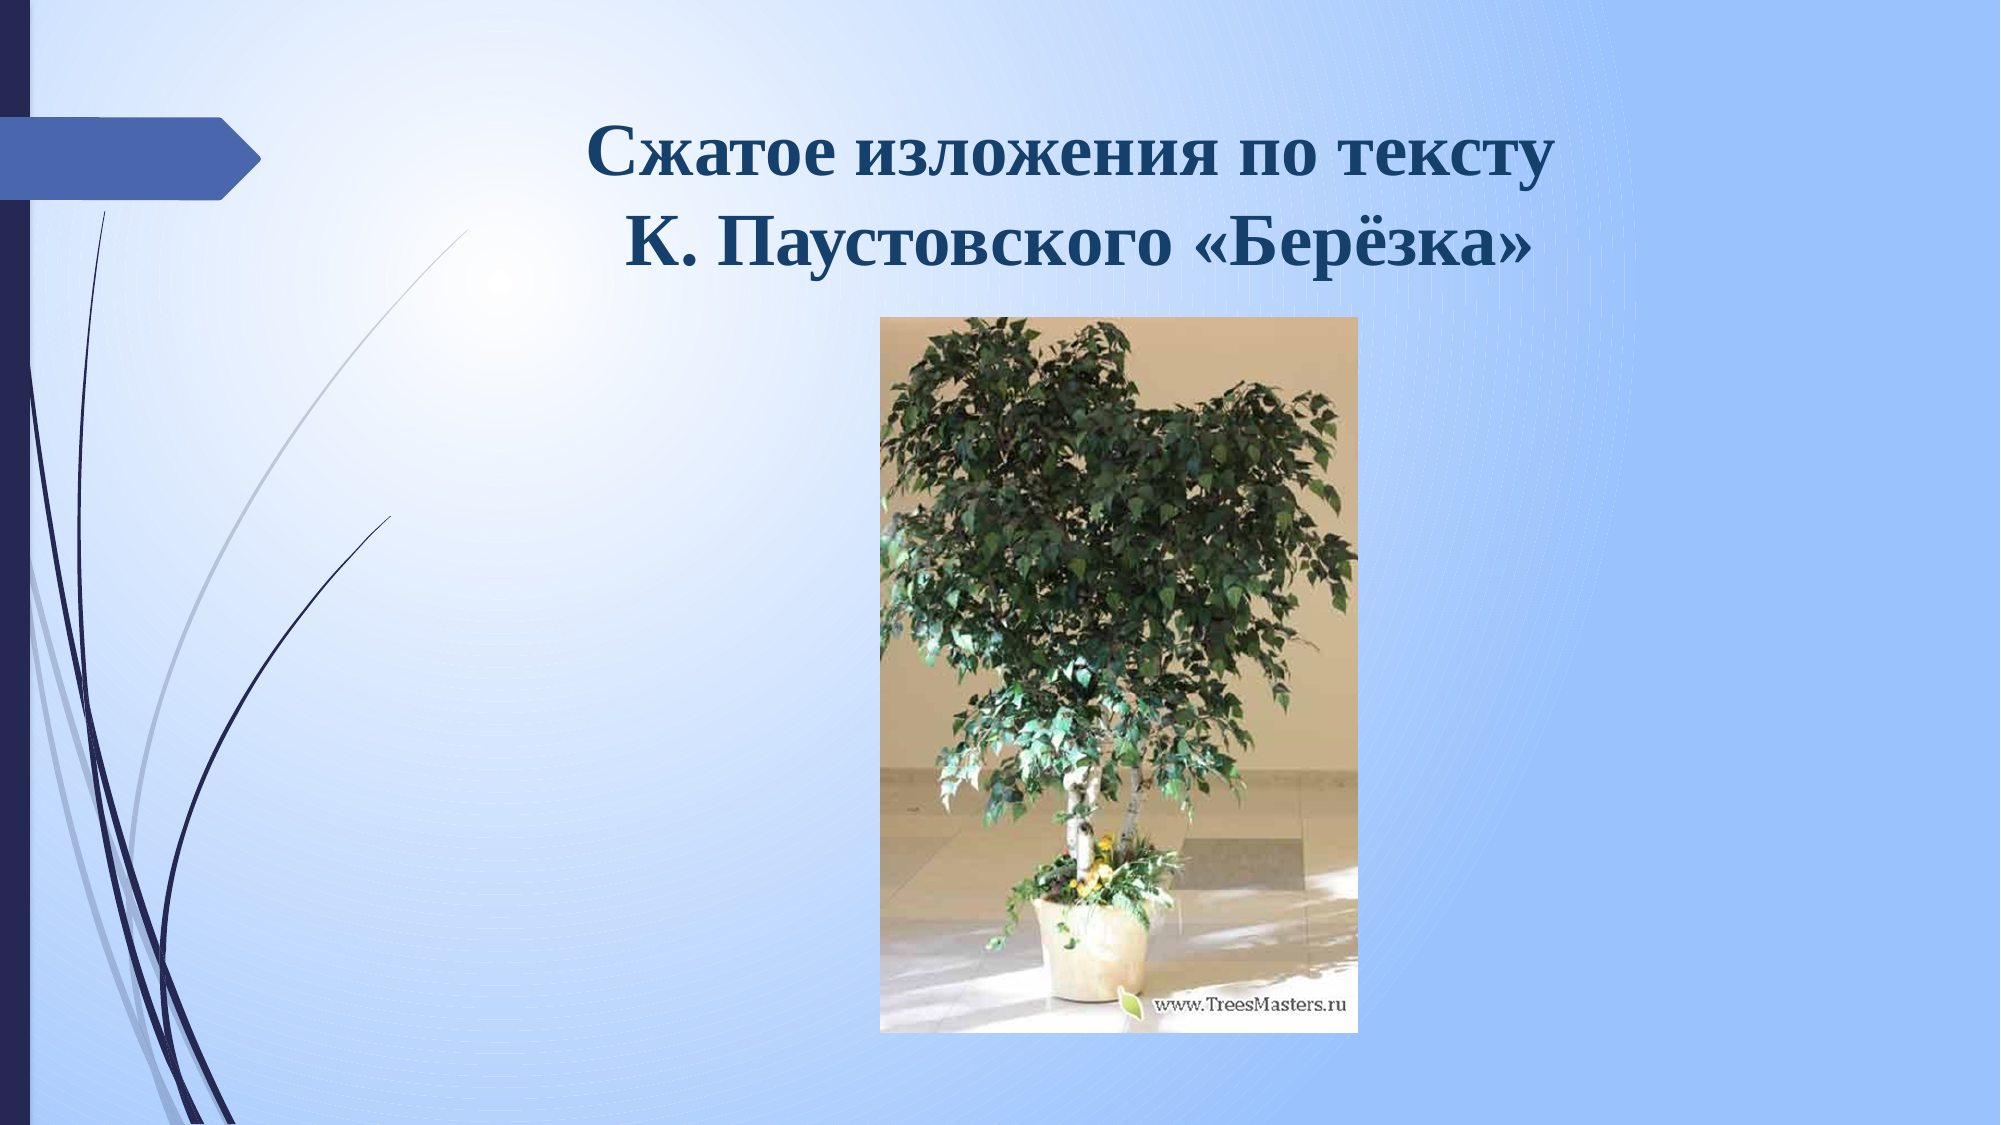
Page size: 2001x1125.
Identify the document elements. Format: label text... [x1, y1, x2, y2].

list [880, 317, 1358, 1033]
title Сжатое изложения по тексту К. Паустовского «Берёзка» [349, 92, 1812, 303]
